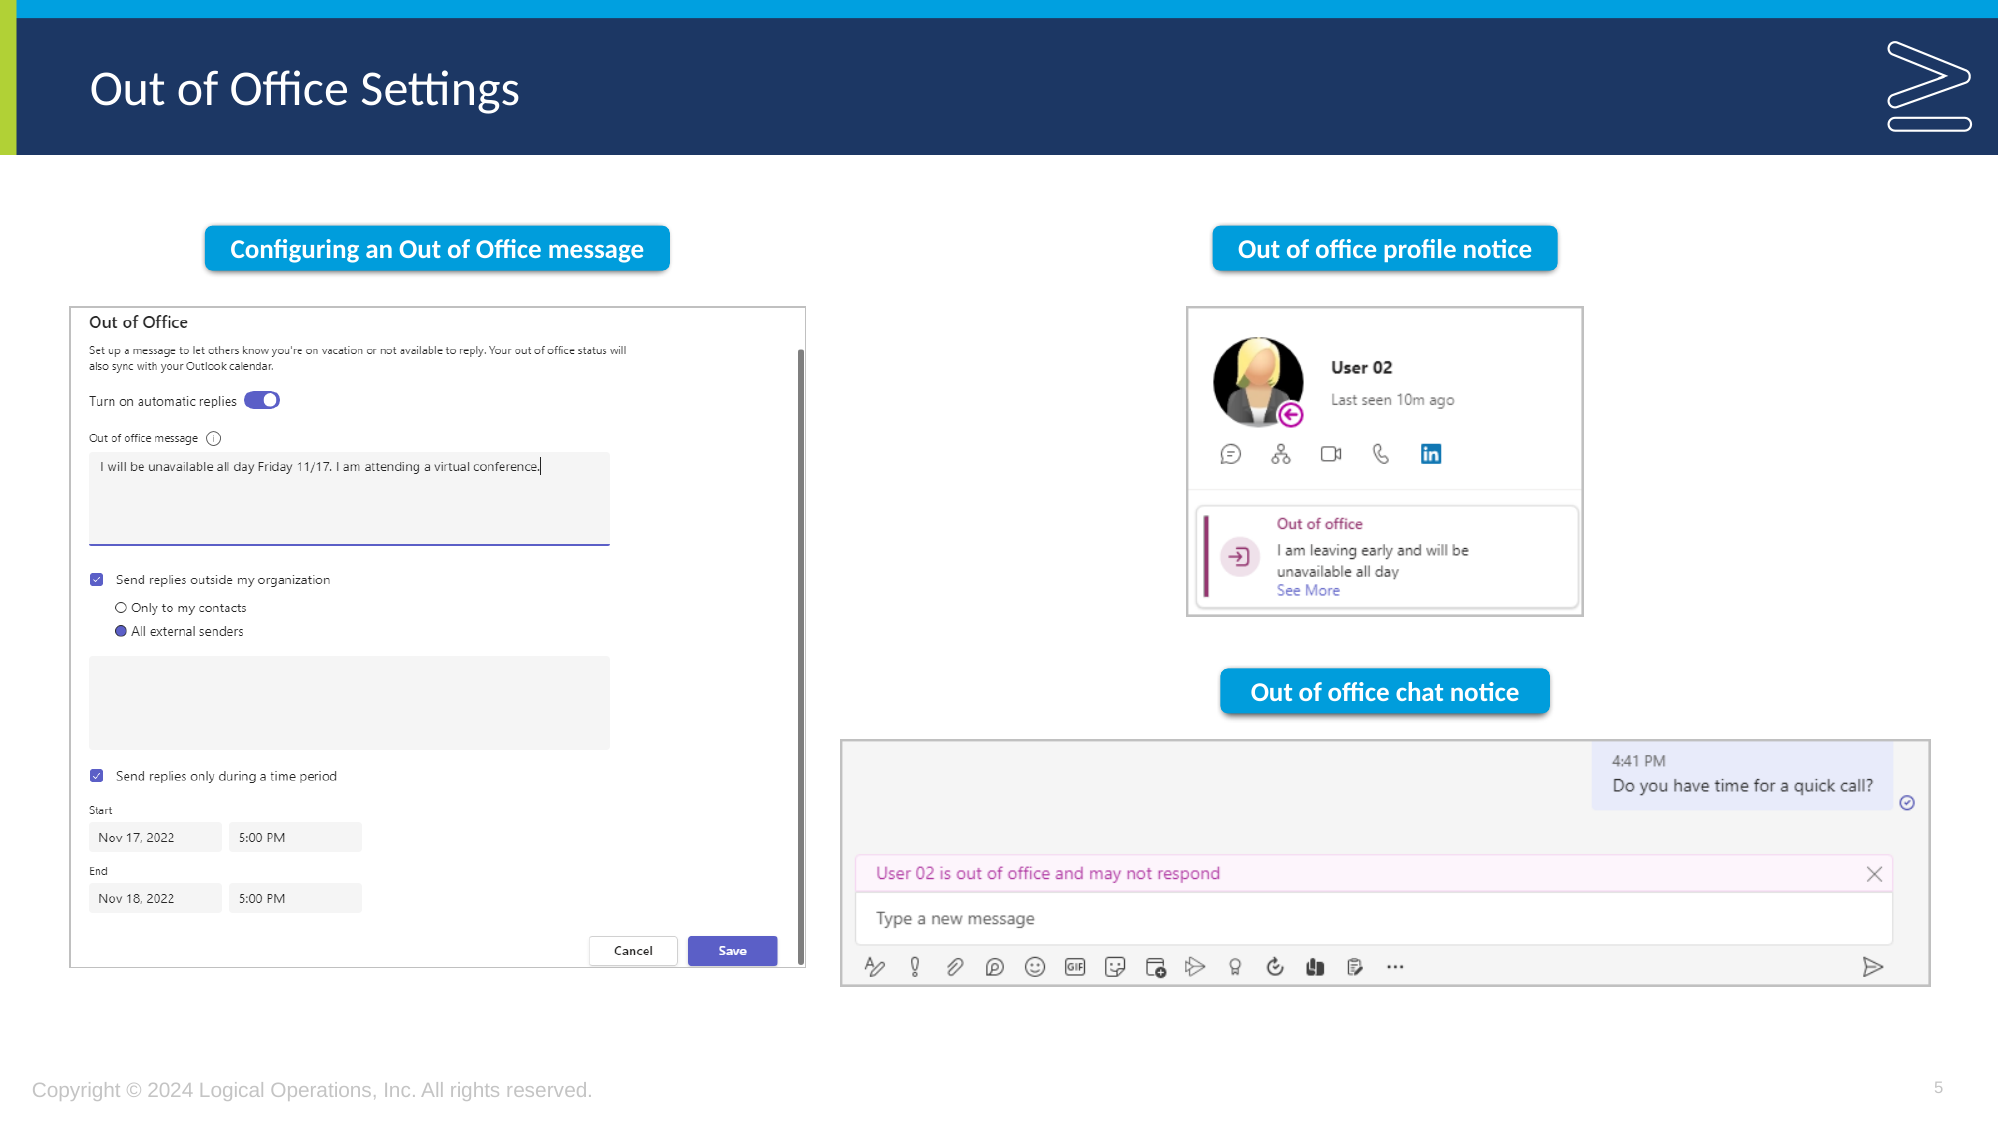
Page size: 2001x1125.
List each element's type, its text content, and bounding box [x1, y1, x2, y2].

picture [1850, 19, 1998, 155]
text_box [69, 225, 1931, 987]
picture [0, 0, 74, 155]
title Out of Office Settings [74, 16, 1850, 155]
slide_number 5 [1491, 1057, 1959, 1118]
